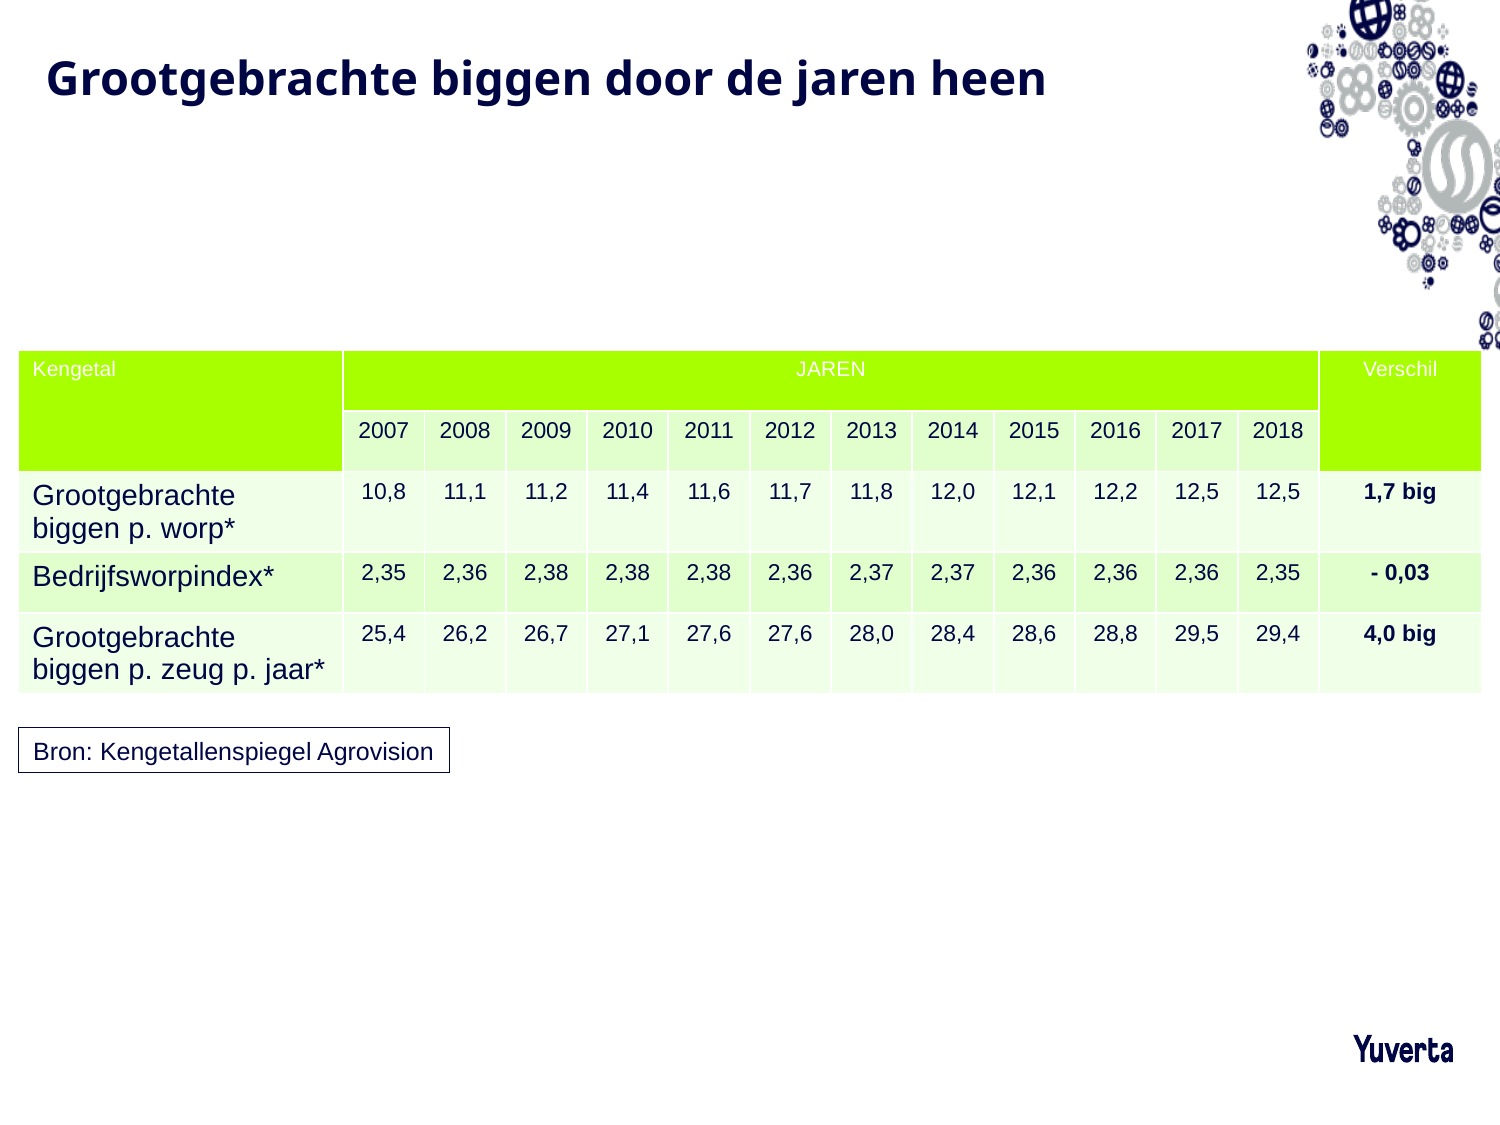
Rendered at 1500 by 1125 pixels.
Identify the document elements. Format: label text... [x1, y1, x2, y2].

table_cell 26,7 [507, 614, 586, 693]
table_cell 27,6 [751, 614, 830, 693]
table_cell 11,4 [588, 472, 667, 551]
table_cell 2,35 [344, 553, 424, 612]
table_cell 27,6 [669, 614, 749, 693]
table_cell 28,8 [1076, 614, 1155, 693]
table_cell 2015 [995, 412, 1074, 471]
table_cell 2,37 [913, 553, 993, 612]
table_cell 2017 [1157, 412, 1237, 471]
table_cell - 0,03 [1320, 553, 1481, 612]
table_cell 26,2 [425, 614, 505, 693]
table_cell 29,5 [1157, 614, 1237, 693]
table_cell 2008 [425, 412, 505, 471]
table_cell 2018 [1239, 412, 1318, 471]
table_cell 2,36 [995, 553, 1074, 612]
text_box Bron: Kengetallenspiegel Agrovision [18, 727, 450, 773]
table_cell 10,8 [344, 472, 424, 551]
table_cell 2007 [344, 412, 424, 471]
table_cell 27,1 [588, 614, 667, 693]
table_cell 28,4 [913, 614, 993, 693]
table_cell 4,0 big [1320, 614, 1481, 693]
table_cell 2,36 [425, 553, 505, 612]
table_cell 2012 [751, 412, 830, 471]
table_cell Grootgebrachte biggen p. zeug p. jaar* [19, 614, 342, 693]
table_cell 12,5 [1157, 472, 1237, 551]
table_cell 12,2 [1076, 472, 1155, 551]
table_cell 28,0 [832, 614, 911, 693]
table_cell 11,2 [507, 472, 586, 551]
table_cell 25,4 [344, 614, 424, 693]
table_cell 2009 [507, 412, 586, 471]
table_cell 11,8 [832, 472, 911, 551]
table_cell 12,5 [1239, 472, 1318, 551]
title Grootgebrachte biggen door de jaren heen [45, 48, 1290, 239]
table_cell 2,38 [588, 553, 667, 612]
table_cell 2014 [913, 412, 993, 471]
table_cell 2,38 [669, 553, 749, 612]
table_cell 2013 [832, 412, 911, 471]
table_cell 12,0 [913, 472, 993, 551]
table_cell 2,36 [751, 553, 830, 612]
table_header Kengetal [19, 351, 342, 471]
table_cell 2,35 [1239, 553, 1318, 612]
table_cell 11,6 [669, 472, 749, 551]
table_cell 2016 [1076, 412, 1155, 471]
table_cell 1,7 big [1320, 472, 1481, 551]
picture [0, 0, 1500, 1125]
table_cell 2,37 [832, 553, 911, 612]
table_cell 28,6 [995, 614, 1074, 693]
table_cell Grootgebrachte biggen p. worp* [19, 472, 342, 551]
table_header JAREN [344, 351, 1318, 410]
table_cell 11,1 [425, 472, 505, 551]
table_cell 11,7 [751, 472, 830, 551]
table_cell 2,36 [1076, 553, 1155, 612]
table_cell 2,38 [507, 553, 586, 612]
table_cell Bedrijfsworpindex* [19, 553, 342, 612]
table_cell 2010 [588, 412, 667, 471]
table_cell 2,36 [1157, 553, 1237, 612]
table_cell 12,1 [995, 472, 1074, 551]
table_cell 29,4 [1239, 614, 1318, 693]
table_header Verschil [1320, 351, 1481, 471]
table_cell 2011 [669, 412, 749, 471]
